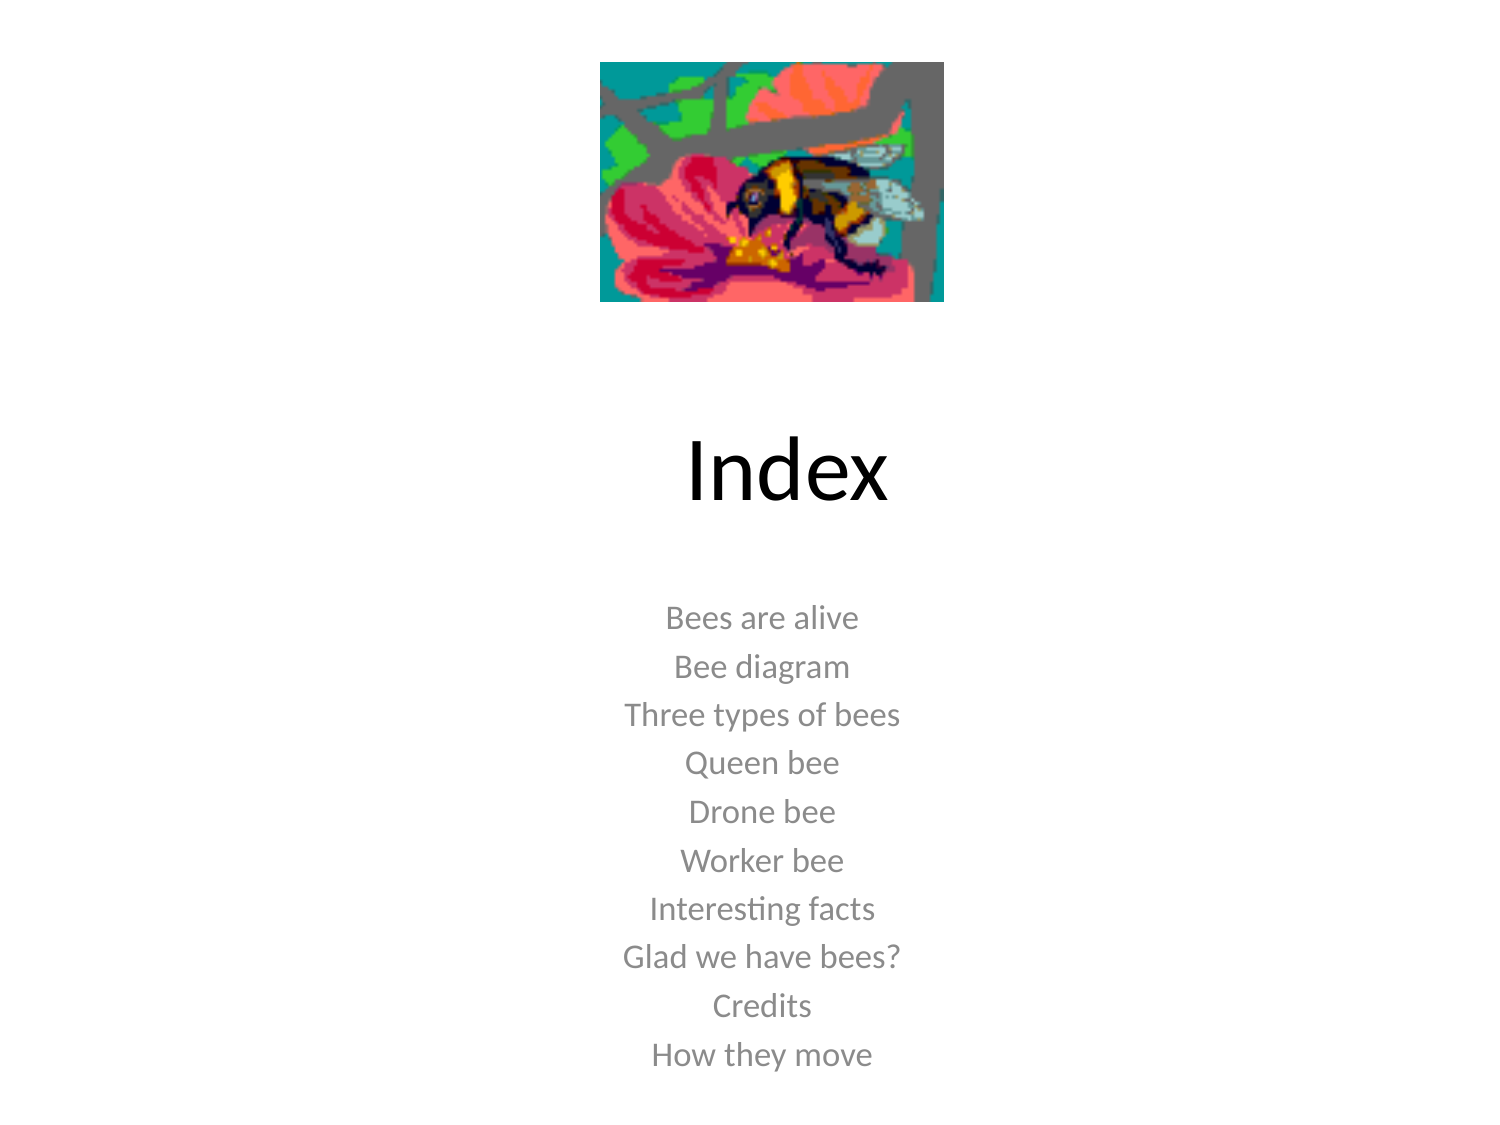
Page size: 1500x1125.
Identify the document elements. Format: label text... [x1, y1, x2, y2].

picture [599, 62, 944, 302]
title Index [150, 337, 1425, 590]
subtitle Bees are alive Bee diagram Three types of bees Queen bee Drone bee Worker bee Interesting facts Glad we have bees? Credits How they move [187, 587, 1338, 1088]
